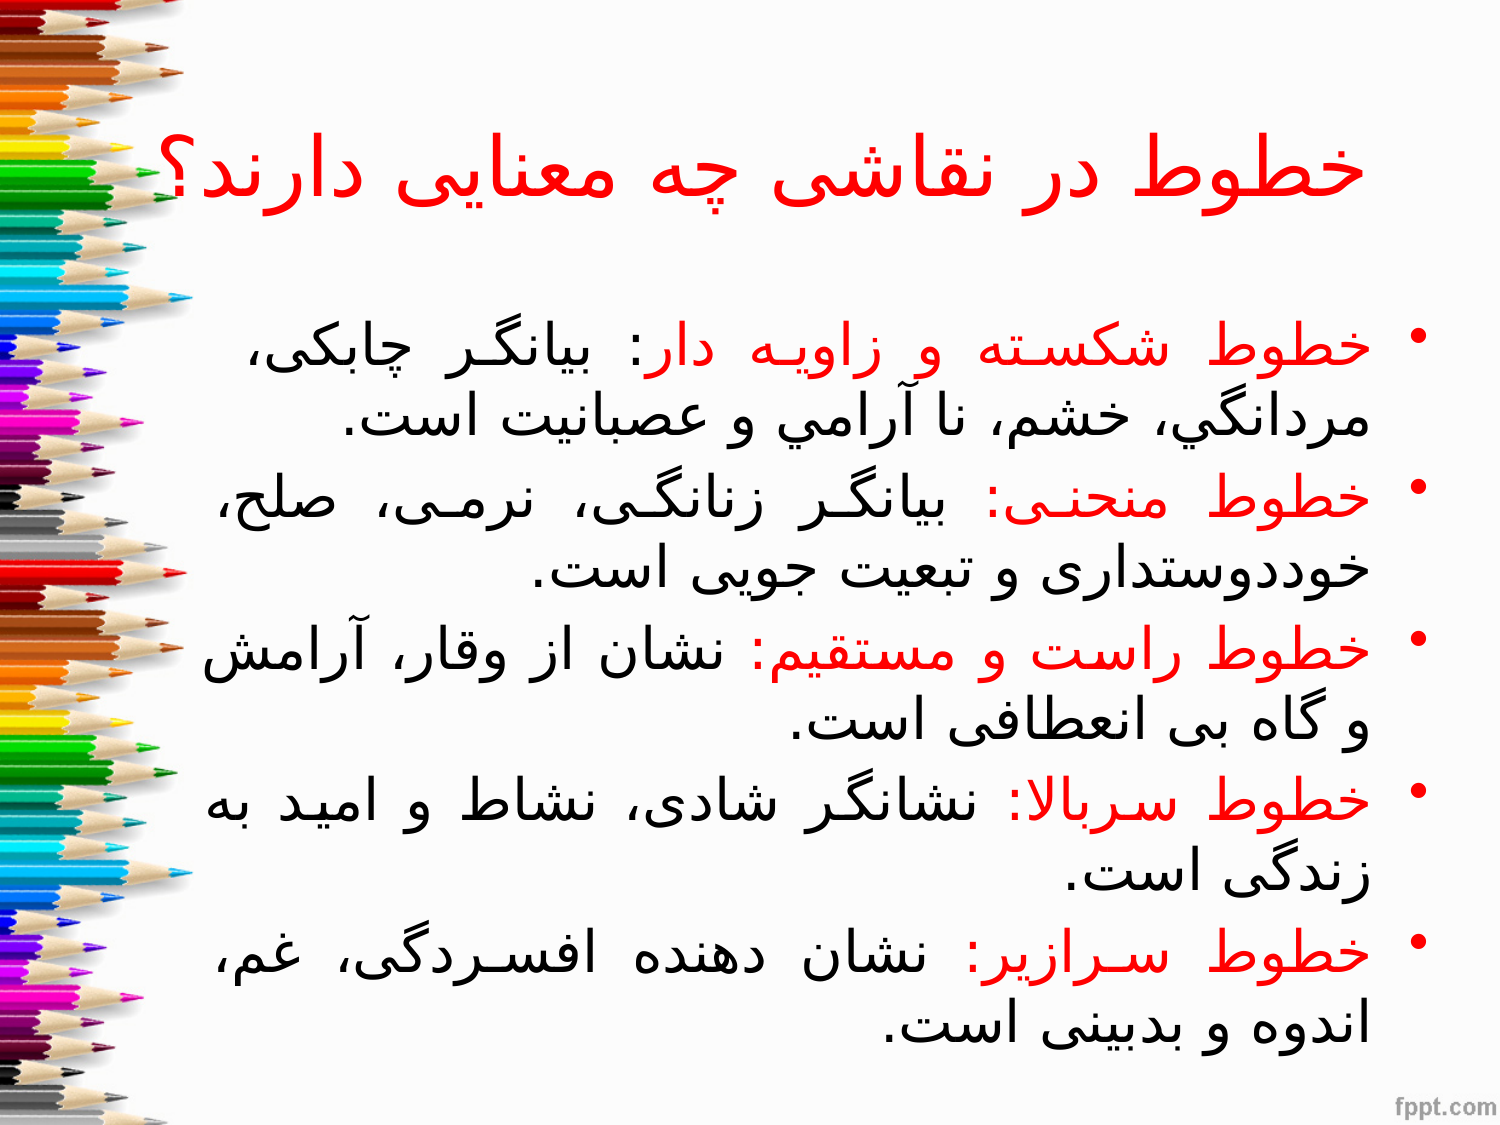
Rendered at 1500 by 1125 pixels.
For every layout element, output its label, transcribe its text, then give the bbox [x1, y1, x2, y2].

picture [0, 0, 1500, 1125]
list خطوط شکسته و زاویه دار: بيانگر چابکی، مردانگي، خشم، نا آرامي و عصبانيت است. خطوط منحنی: بیانگر زنانگی، نرمی، صلح، خوددوستداری و تبعیت جویی است. خطوط راست و مستقیم: نشان از وقار، آرامش و گاه بی انعطافی است. خطوط سربالا: نشانگر شادی، نشاط و امید به زندگی است. خطوط سرازیر: نشان دهنده افسردگی، غم، اندوه و بدبینی است. [183, 299, 1445, 1075]
title خطوط در نقاشی چه معنایی دارند؟ [87, 113, 1438, 213]
